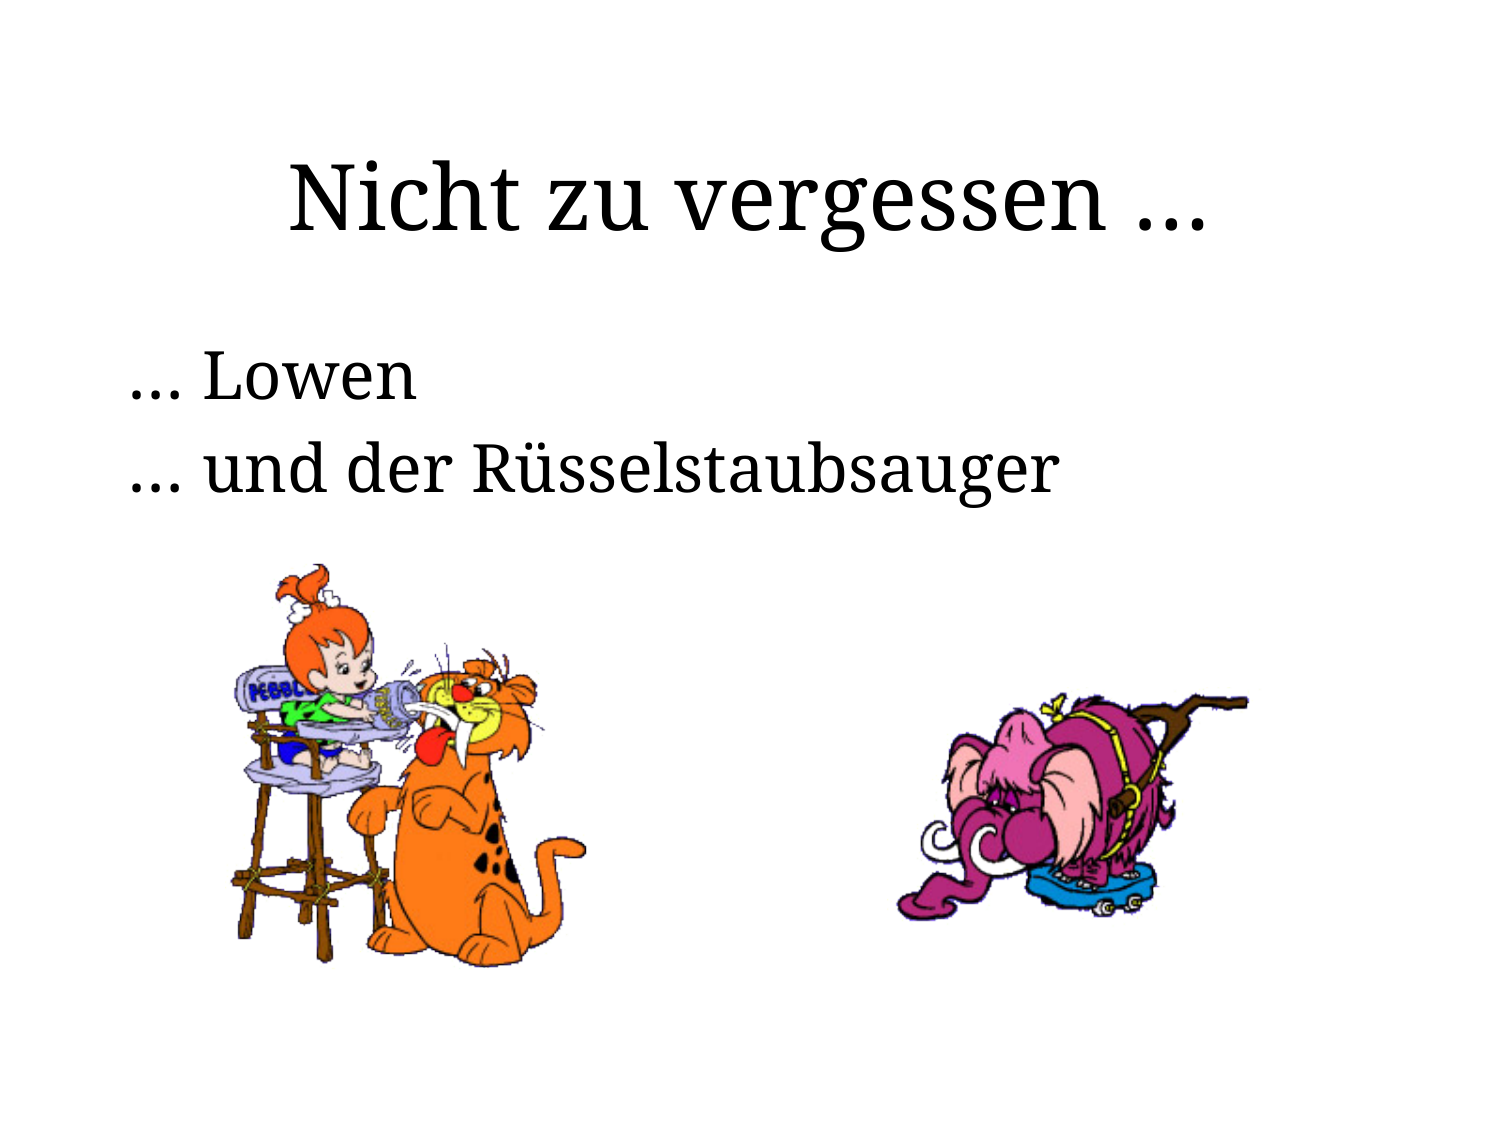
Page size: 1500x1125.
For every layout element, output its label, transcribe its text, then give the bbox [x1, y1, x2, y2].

title Nicht zu vergessen … [112, 99, 1388, 288]
list … Lowen … und der Rüsselstaubsauger [112, 324, 1388, 1001]
picture [887, 687, 1263, 934]
picture [224, 549, 601, 984]
